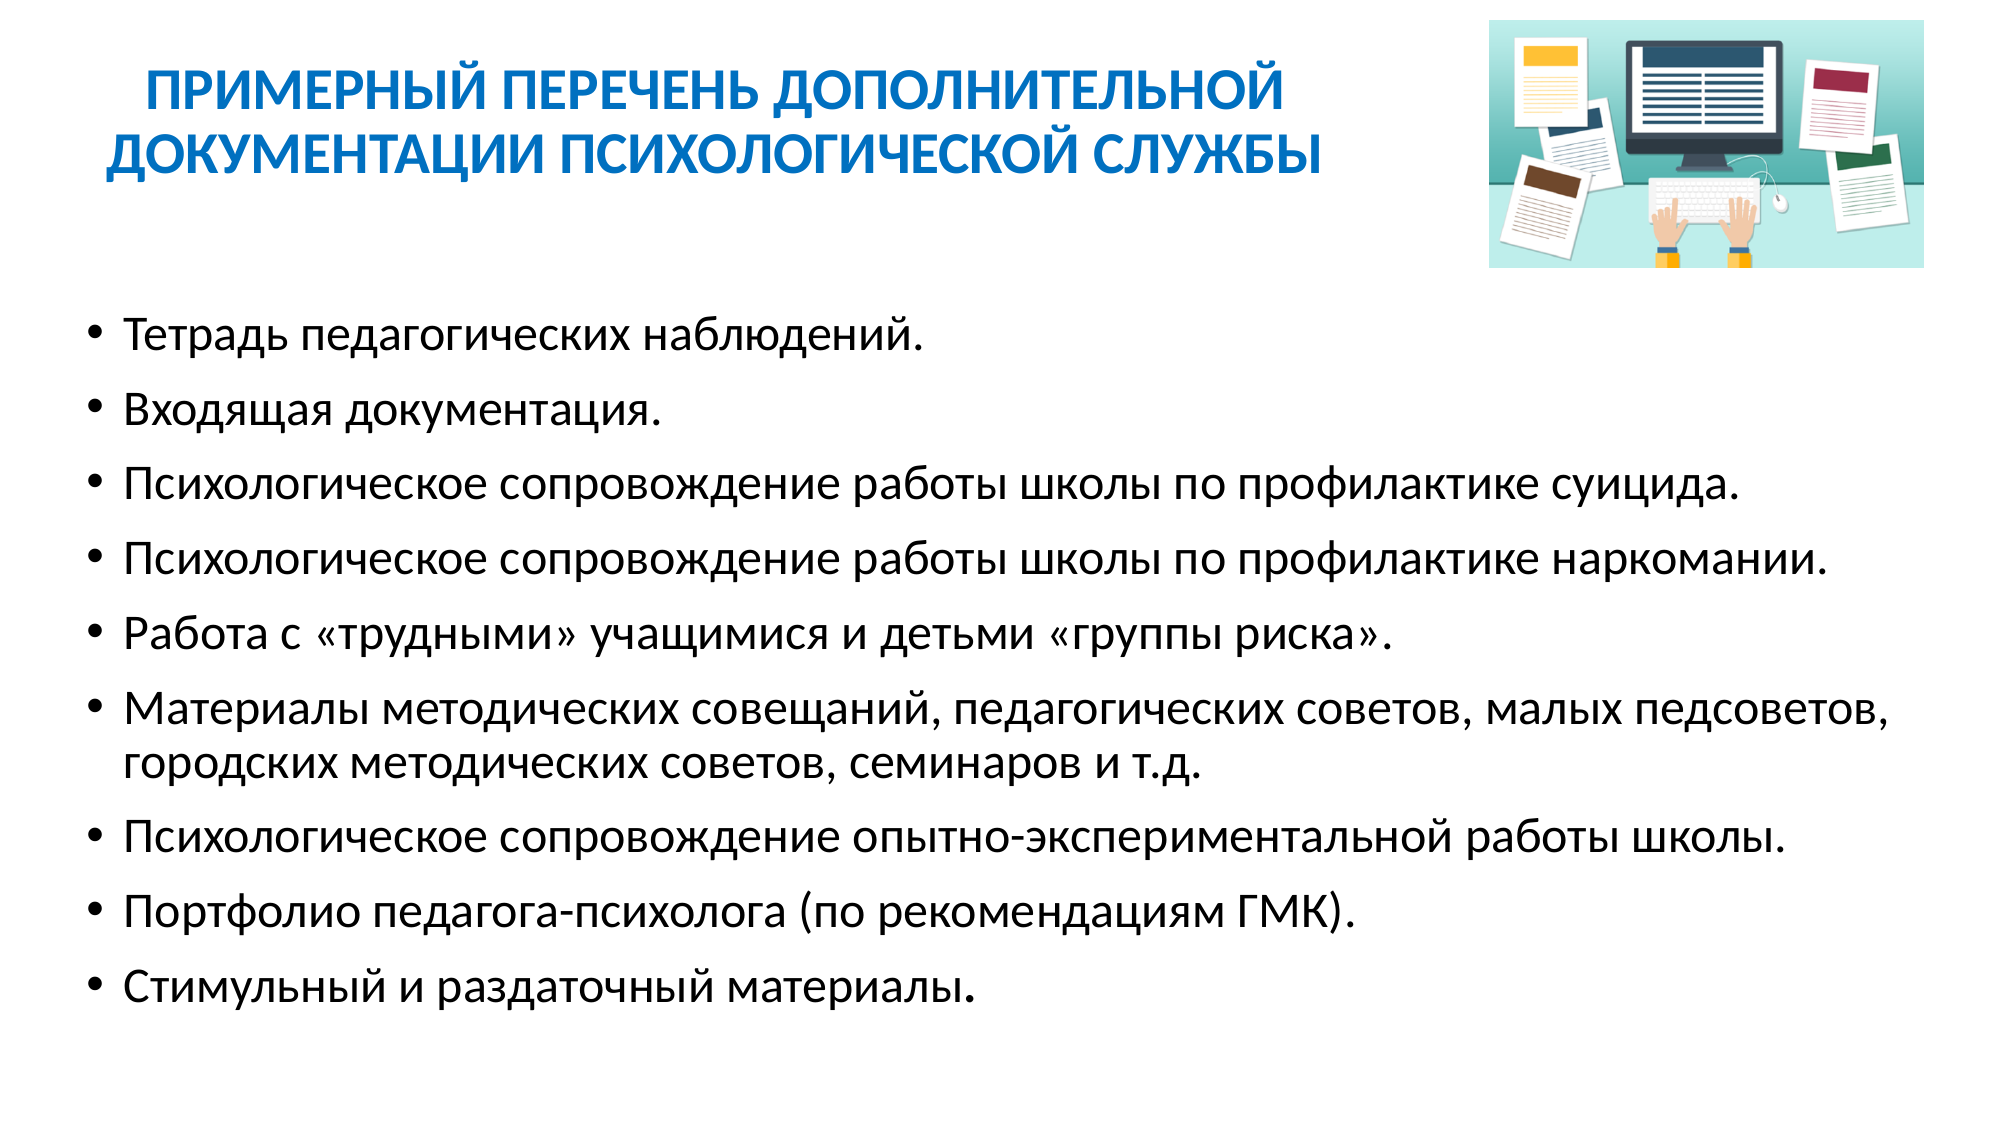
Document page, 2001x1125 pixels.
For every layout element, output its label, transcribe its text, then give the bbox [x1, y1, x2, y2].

picture [1489, 19, 1924, 268]
list Тетрадь педагогических наблюдений. Входящая документация. Психологическое сопровождение работы школы по профилактике суицида. Психологическое сопровождение работы школы по профилактике наркомании. Работа с «трудными» учащимися и детьми «группы риска». Материалы методических совещаний, педагогических советов, малых педсоветов, городских методических советов, семинаров и т.д. Психологическое сопровождение опытно-экспериментальной работы школы. Портфолио педагога-психолога (по рекомендациям ГМК). Стимульный и раздаточный материалы. [71, 299, 1924, 1086]
title ПРИМЕРНЫЙ ПЕРЕЧЕНЬ ДОПОЛНИТЕЛЬНОЙ ДОКУМЕНТАЦИИ ПСИХОЛОГИЧЕСКОЙ СЛУЖБЫ [40, 28, 1391, 216]
